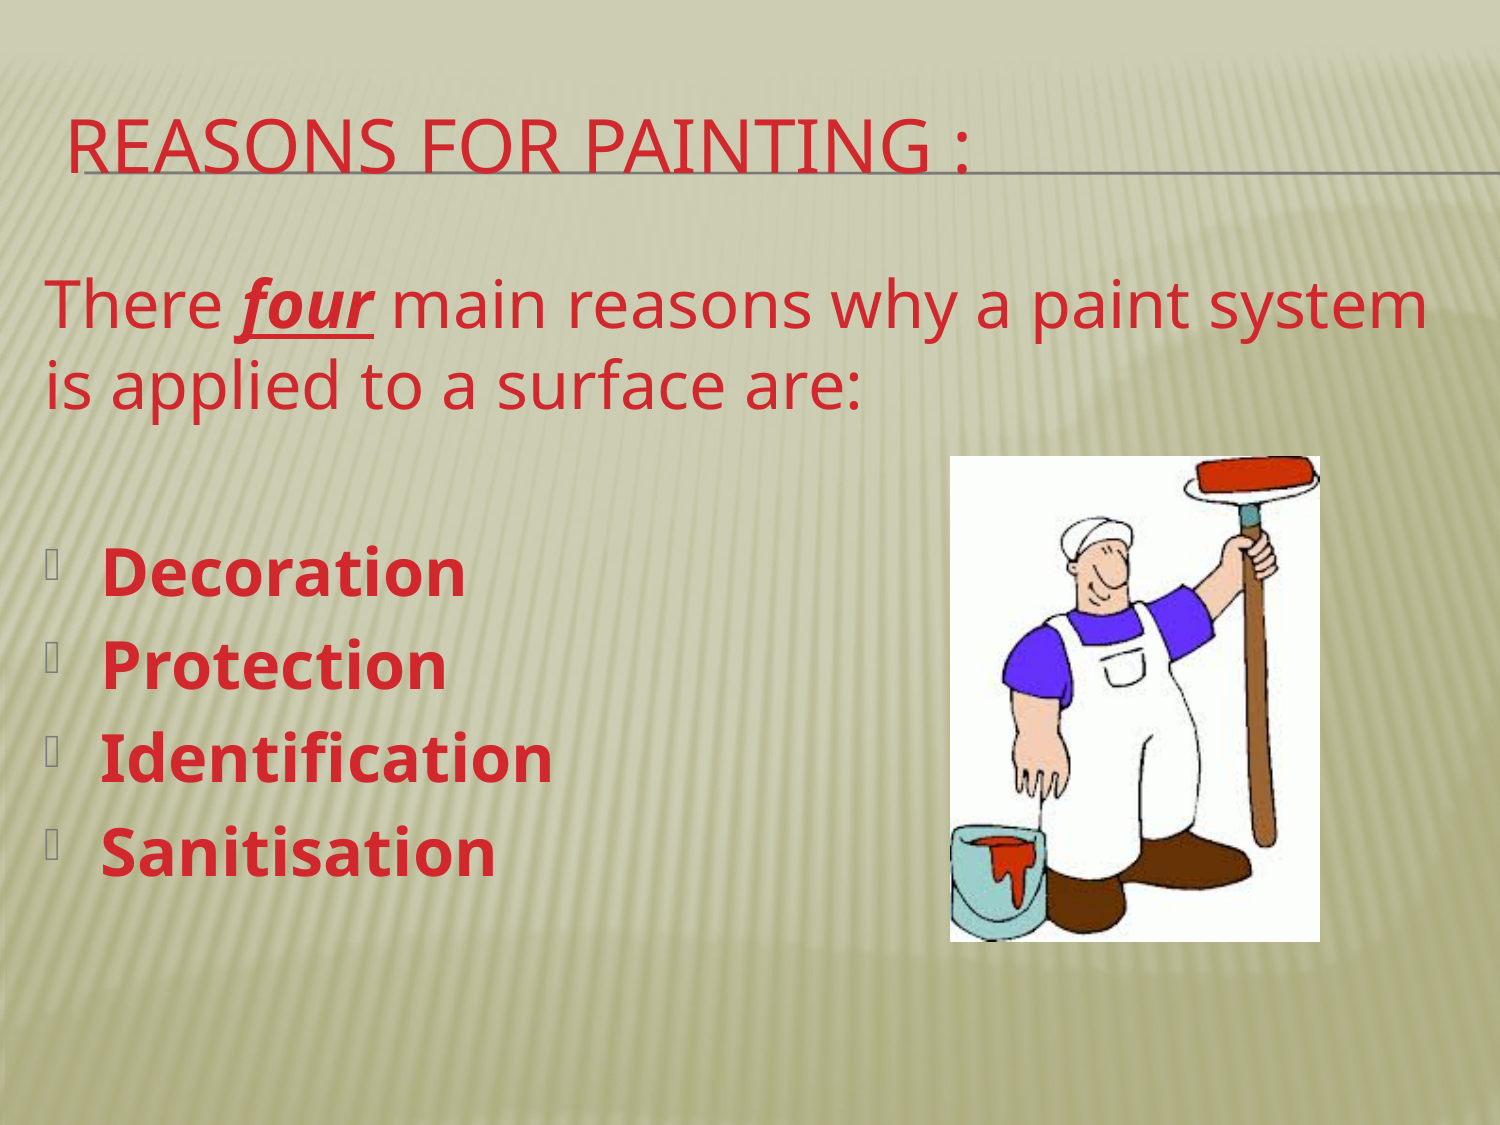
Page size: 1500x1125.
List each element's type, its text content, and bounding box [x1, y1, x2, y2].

title Reasons for Painting : [50, 75, 1475, 213]
picture [950, 455, 1320, 942]
list There four main reasons why a paint system is applied to a surface are: Decoration Protection Identification Sanitisation [29, 254, 1500, 998]
